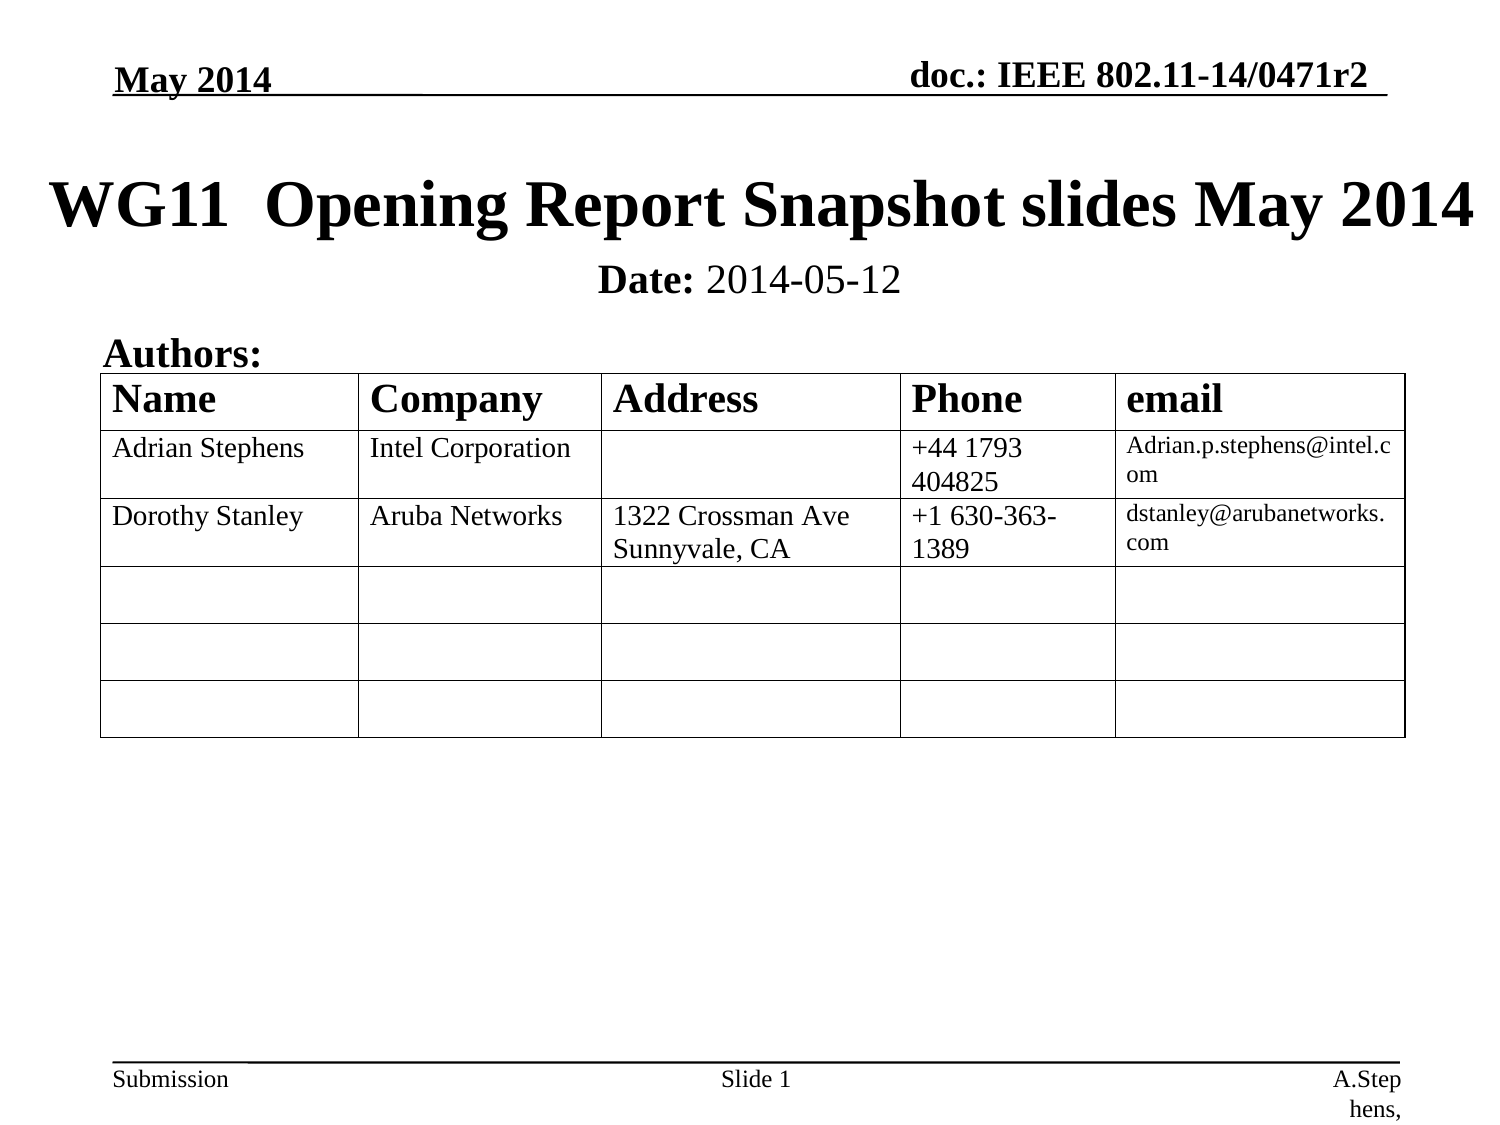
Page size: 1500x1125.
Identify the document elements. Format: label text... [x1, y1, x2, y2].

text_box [85, 373, 1436, 787]
footer A.Stephens, Intel, D. Stanley, Aruba [1325, 1062, 1402, 1093]
text_box Authors: [87, 318, 325, 371]
list Date: 2014-05-12 [112, 249, 1388, 313]
title WG11 Opening Report Snapshot slides May 2014 [24, 112, 1500, 288]
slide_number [114, 54, 335, 100]
slide_number Slide 1 [712, 1062, 800, 1093]
